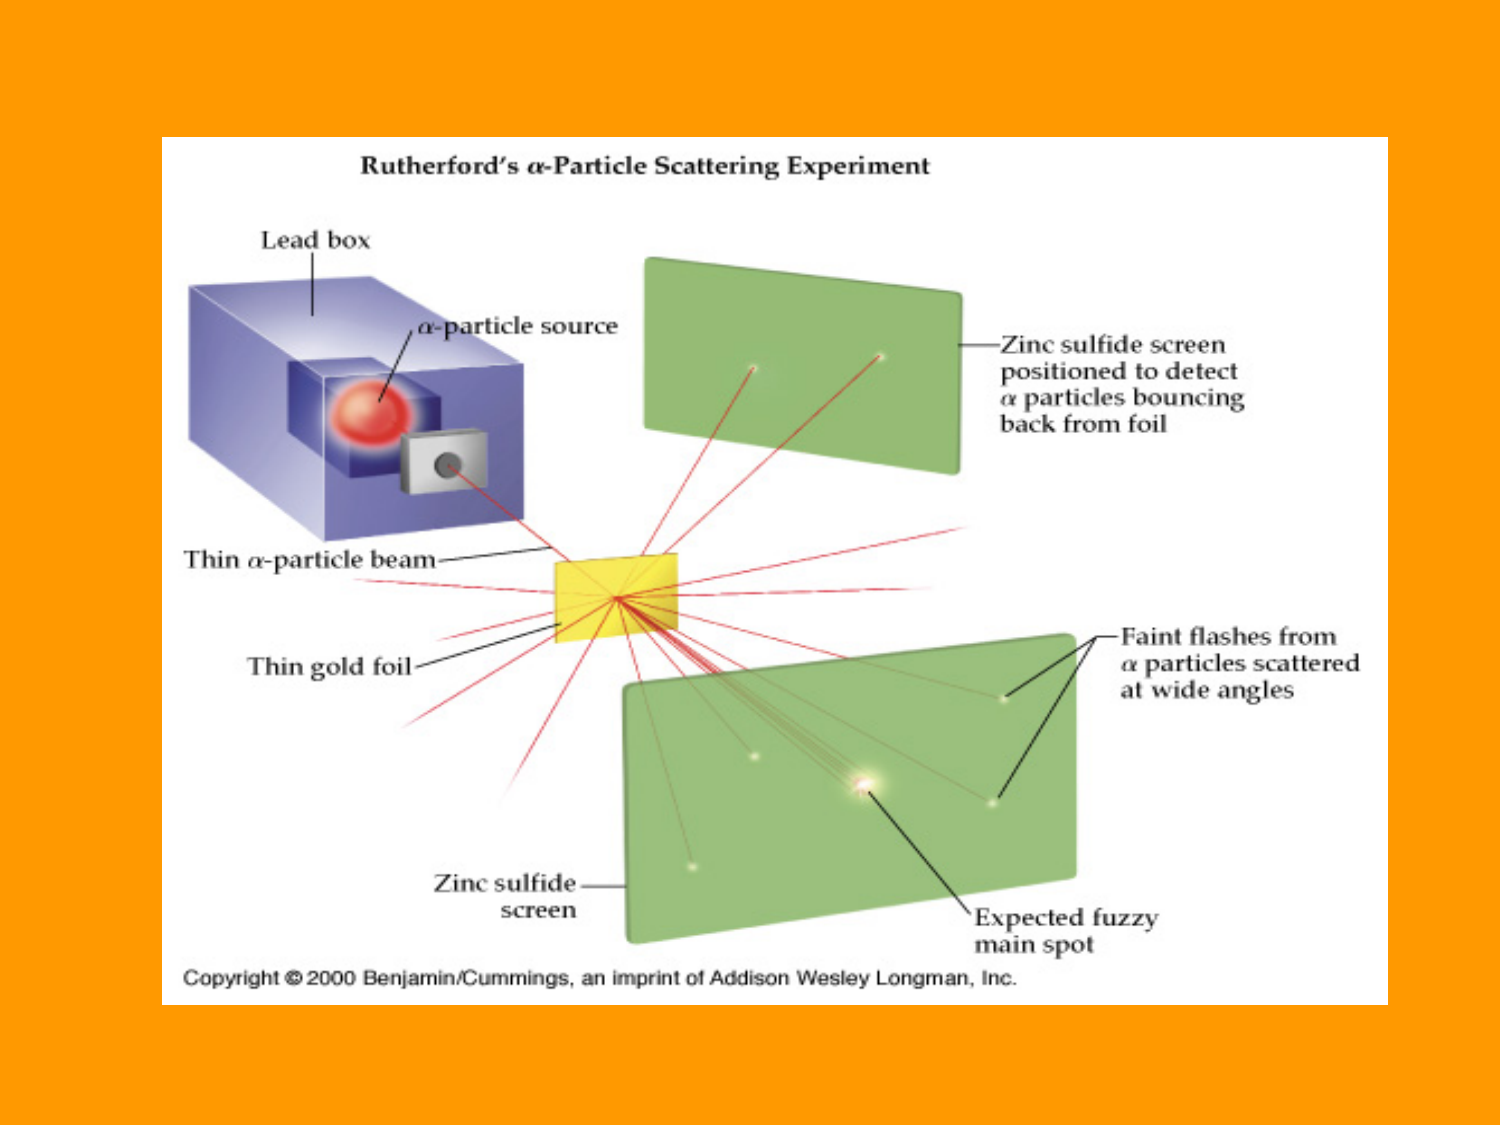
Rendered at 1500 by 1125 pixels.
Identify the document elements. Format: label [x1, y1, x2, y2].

list [162, 137, 1388, 1006]
